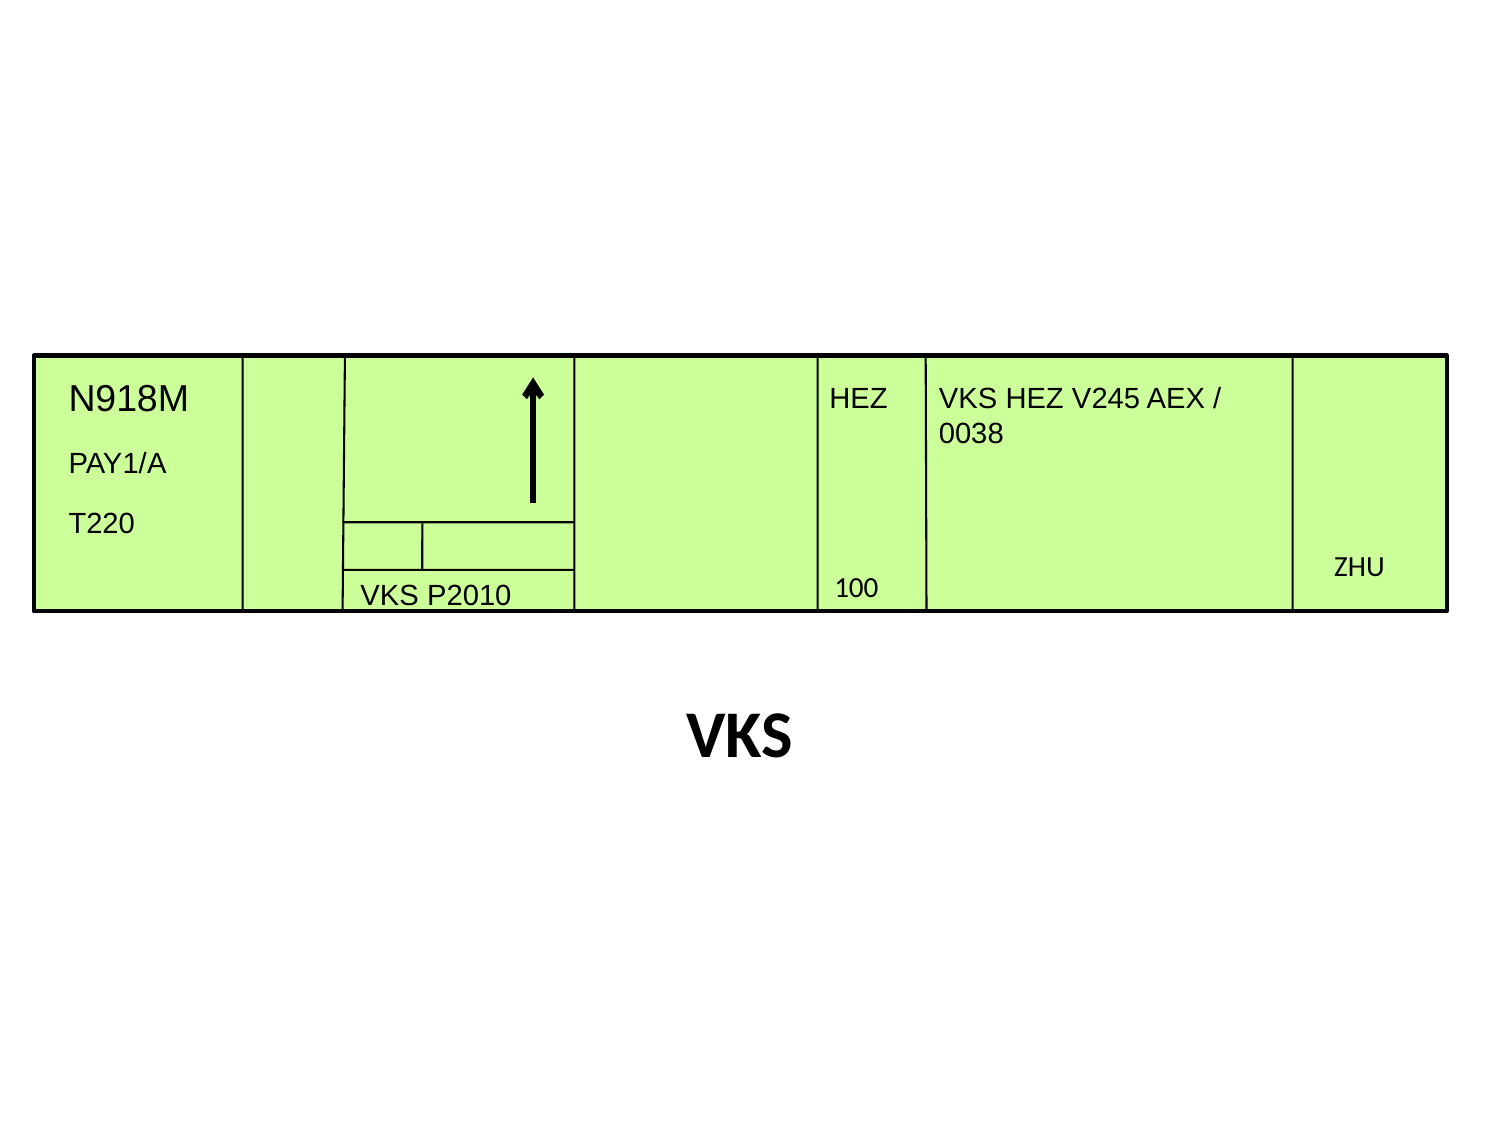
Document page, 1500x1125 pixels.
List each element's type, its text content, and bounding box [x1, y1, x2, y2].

text_box VKS [652, 683, 827, 778]
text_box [33, 355, 1448, 619]
